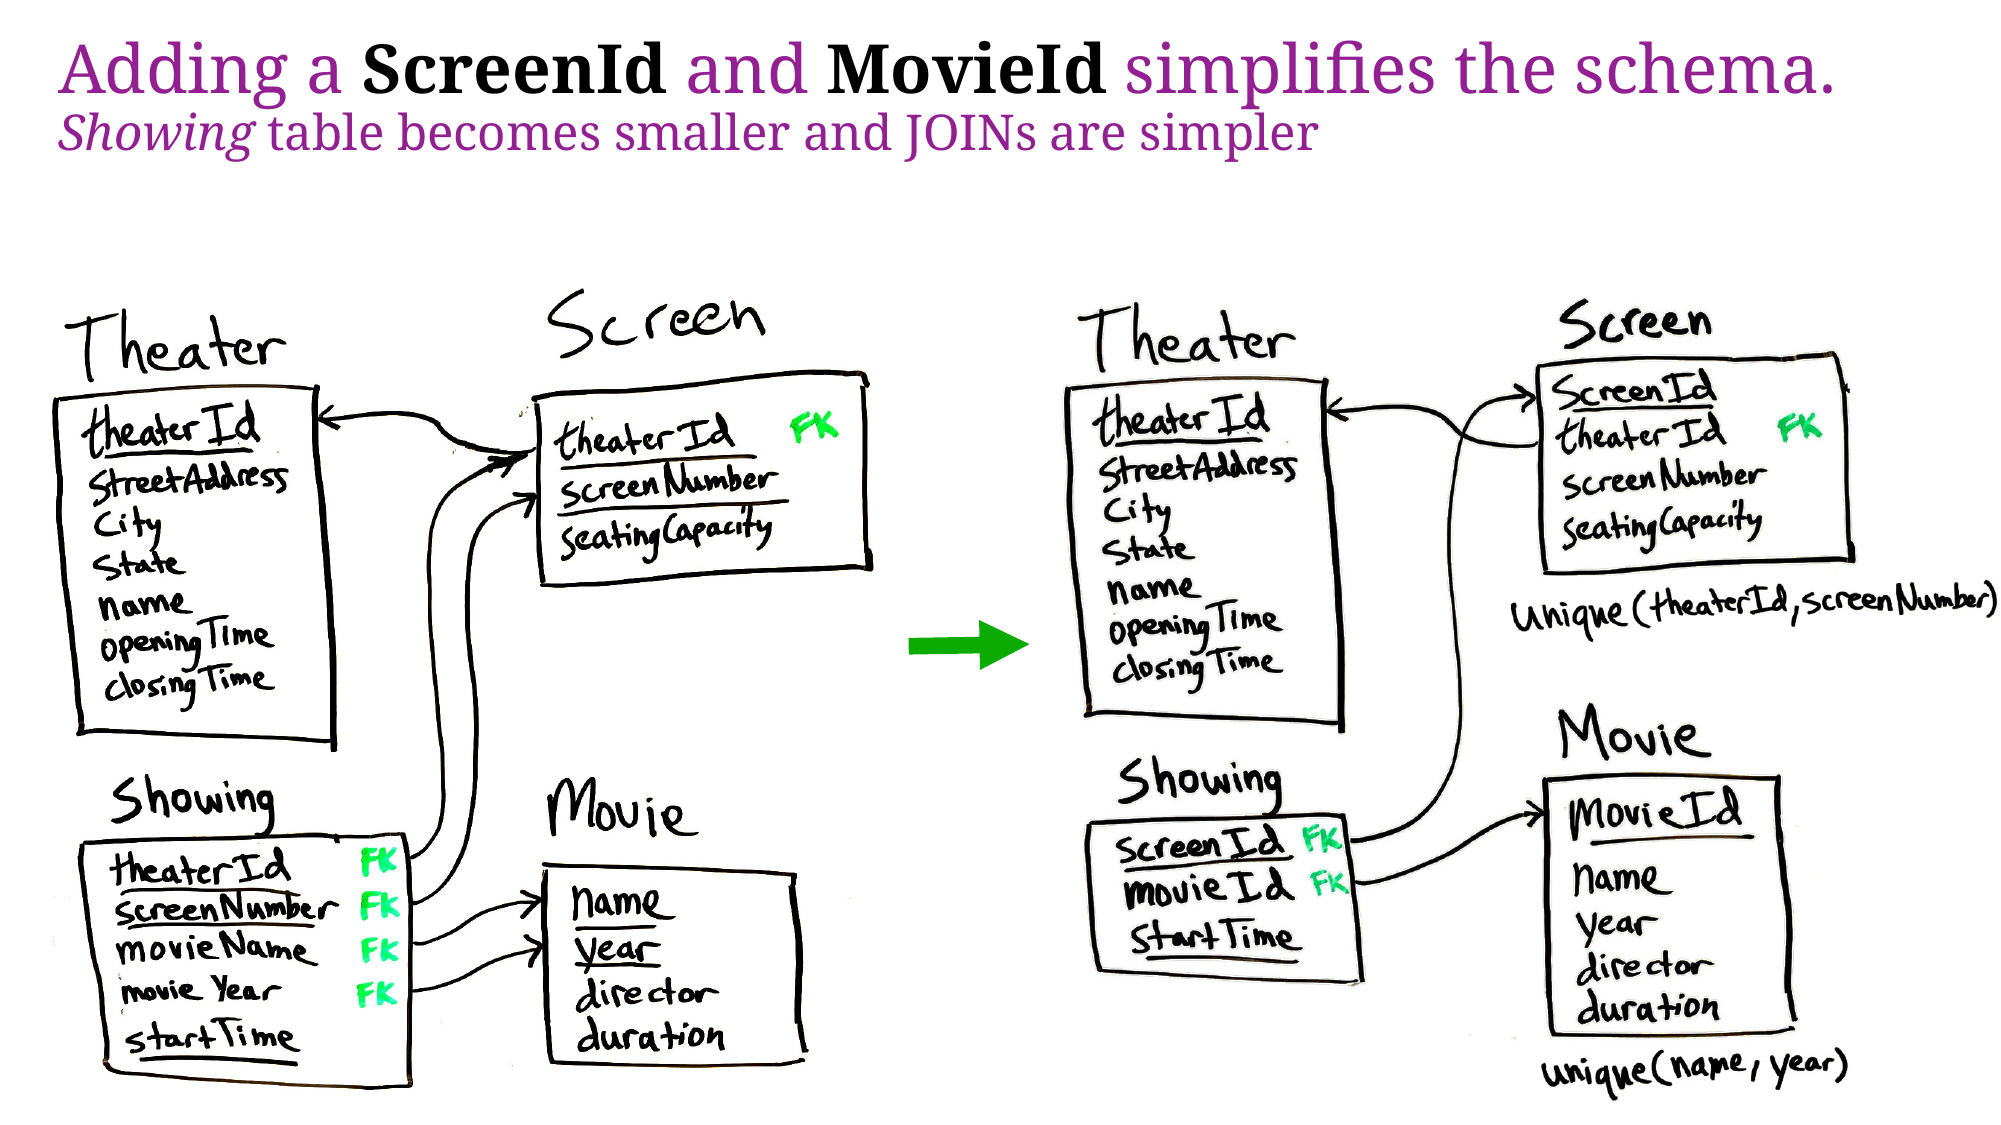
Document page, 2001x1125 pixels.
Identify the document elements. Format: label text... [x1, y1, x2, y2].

title Adding a ScreenId and MovieId simplifies the schema. Showing table becomes smaller and JOINs are simpler [43, 25, 1953, 171]
picture [30, 269, 884, 1103]
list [1054, 284, 2000, 1103]
